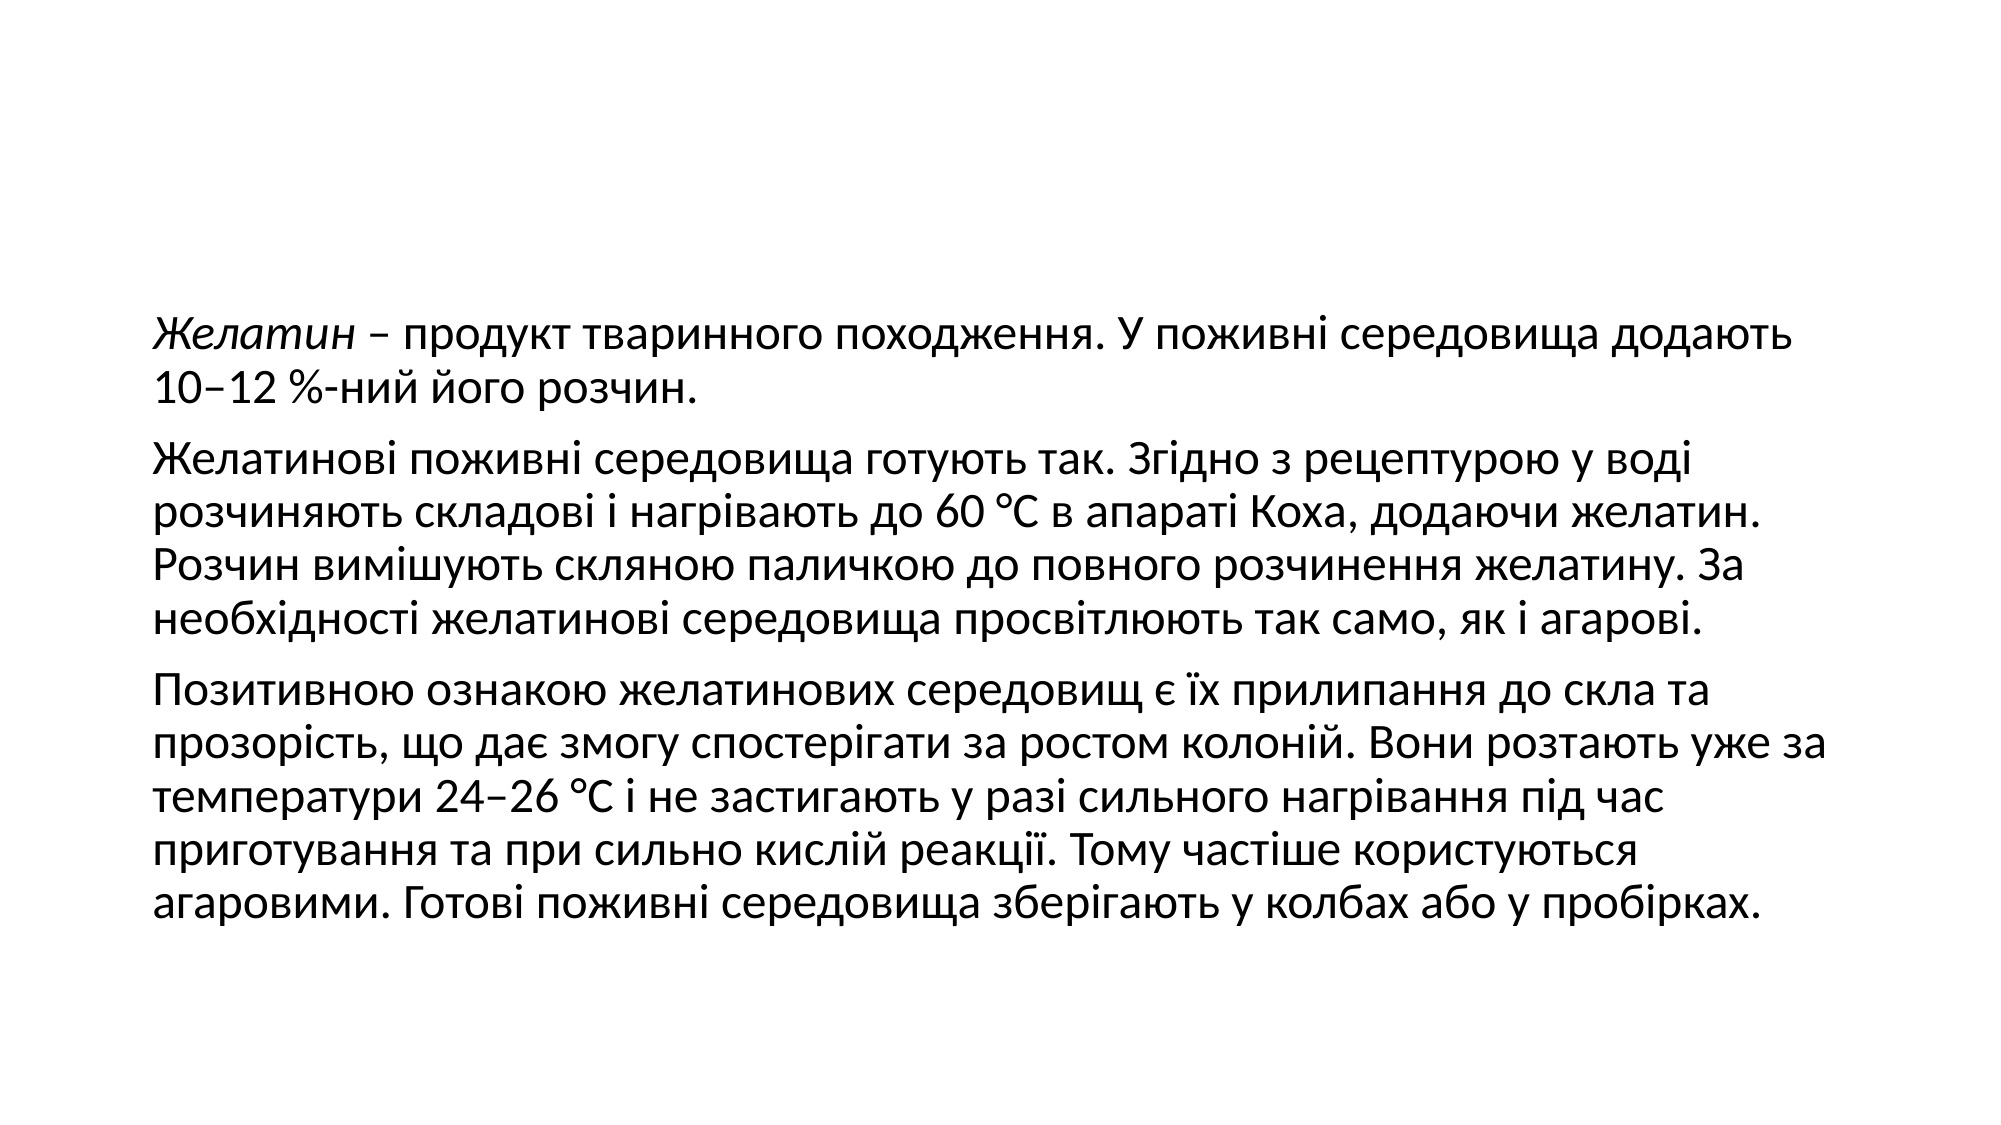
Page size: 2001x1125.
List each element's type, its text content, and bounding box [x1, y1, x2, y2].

list Желатин – продукт тваринного походження. У поживні середовища додають 10–12 %-ний його розчин. Желатинові поживні середовища готують так. Згідно з рецептурою у воді розчиняють складові і нагрівають до 60 °С в апараті Коха, додаючи желатин. Розчин вимішують скляною паличкою до повного розчинення желатину. За необхідності желатинові середовища просвітлюють так само, як і агарові. Позитивною ознакою желатинових середовищ є їх прилипання до скла та прозорість, що дає змогу спостерігати за ростом колоній. Вони розтають уже за температури 24–26 °С і не застигають у разі сильного нагрівання під час приготування та при сильно кислій реакції. Тому частіше користуються агаровими. Готові поживні середовища зберігають у колбах або у пробірках. [137, 299, 1863, 1014]
